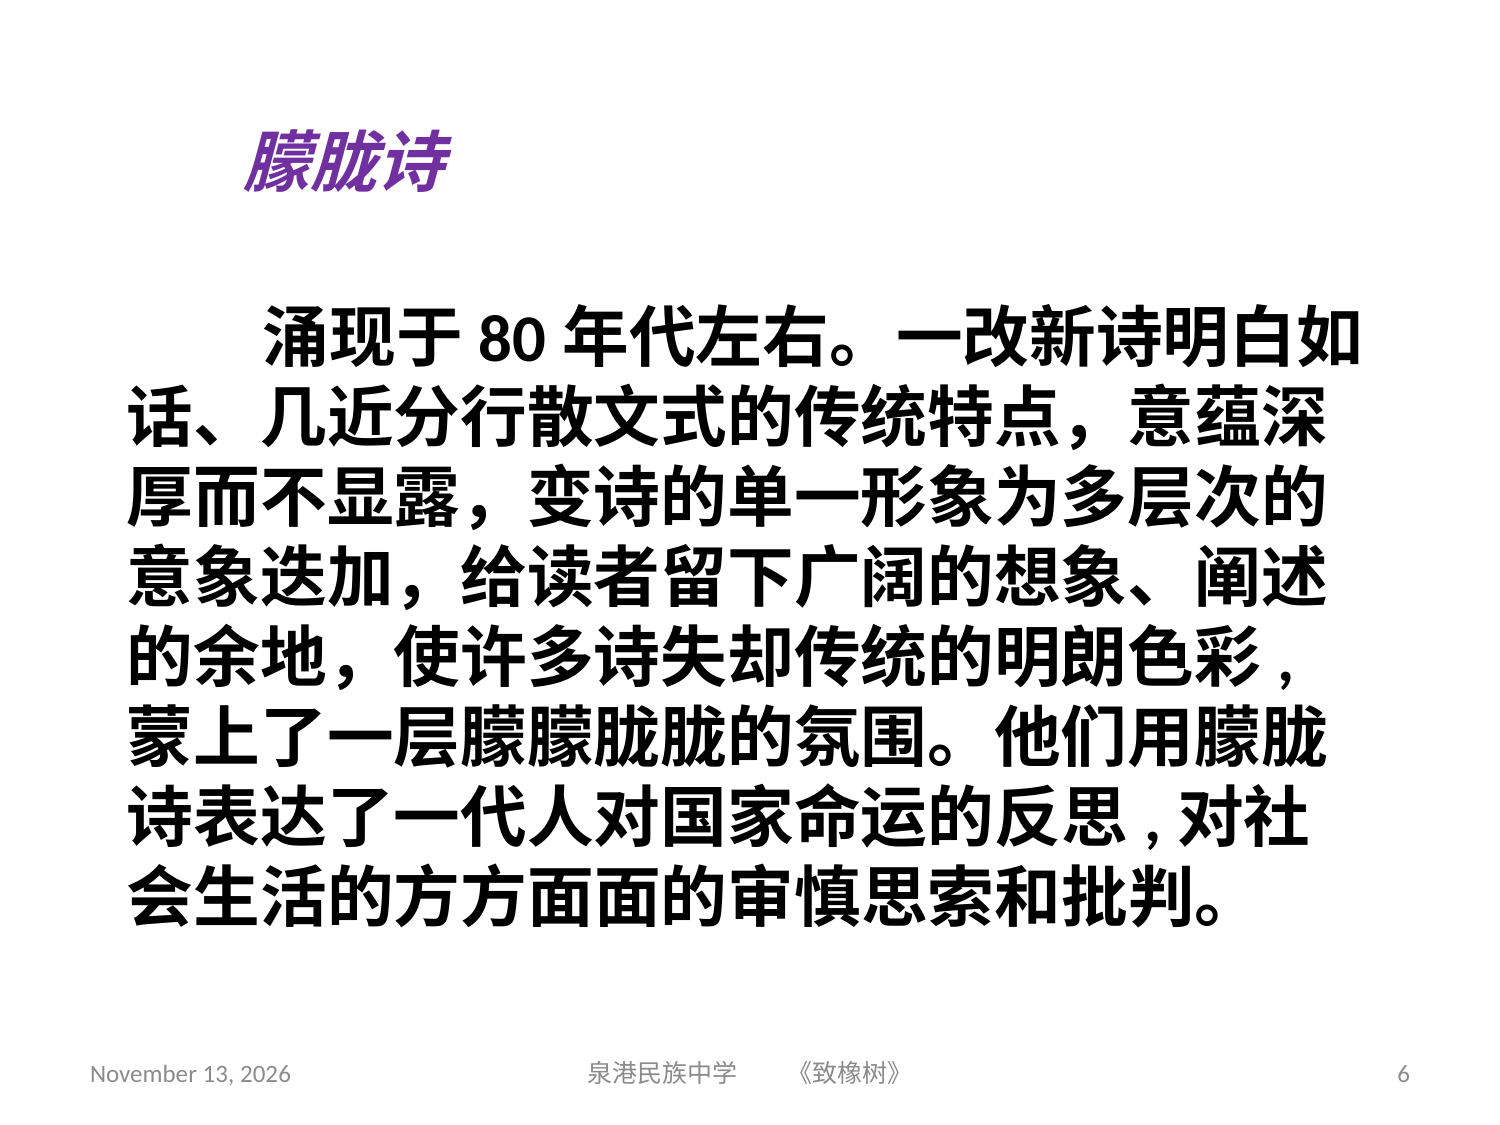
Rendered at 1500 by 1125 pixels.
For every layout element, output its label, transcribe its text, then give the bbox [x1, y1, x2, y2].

footer 泉港民族中学 《致橡树》 [512, 1042, 988, 1103]
text_box 涌现于80年代左右。一改新诗明白如话、几近分行散文式的传统特点，意蕴深厚而不显露，变诗的单一形象为多层次的意象迭加，给读者留下广阔的想象、阐述的余地，使许多诗失却传统的明朗色彩,蒙上了一层朦朦胧胧的氛围。他们用朦胧诗表达了一代人对国家命运的反思,对社会生活的方方面面的审慎思索和批判。 [112, 287, 1388, 942]
text_box 朦胧诗 [229, 111, 475, 207]
slide_number 6 [1074, 1042, 1425, 1103]
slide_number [75, 1042, 425, 1103]
